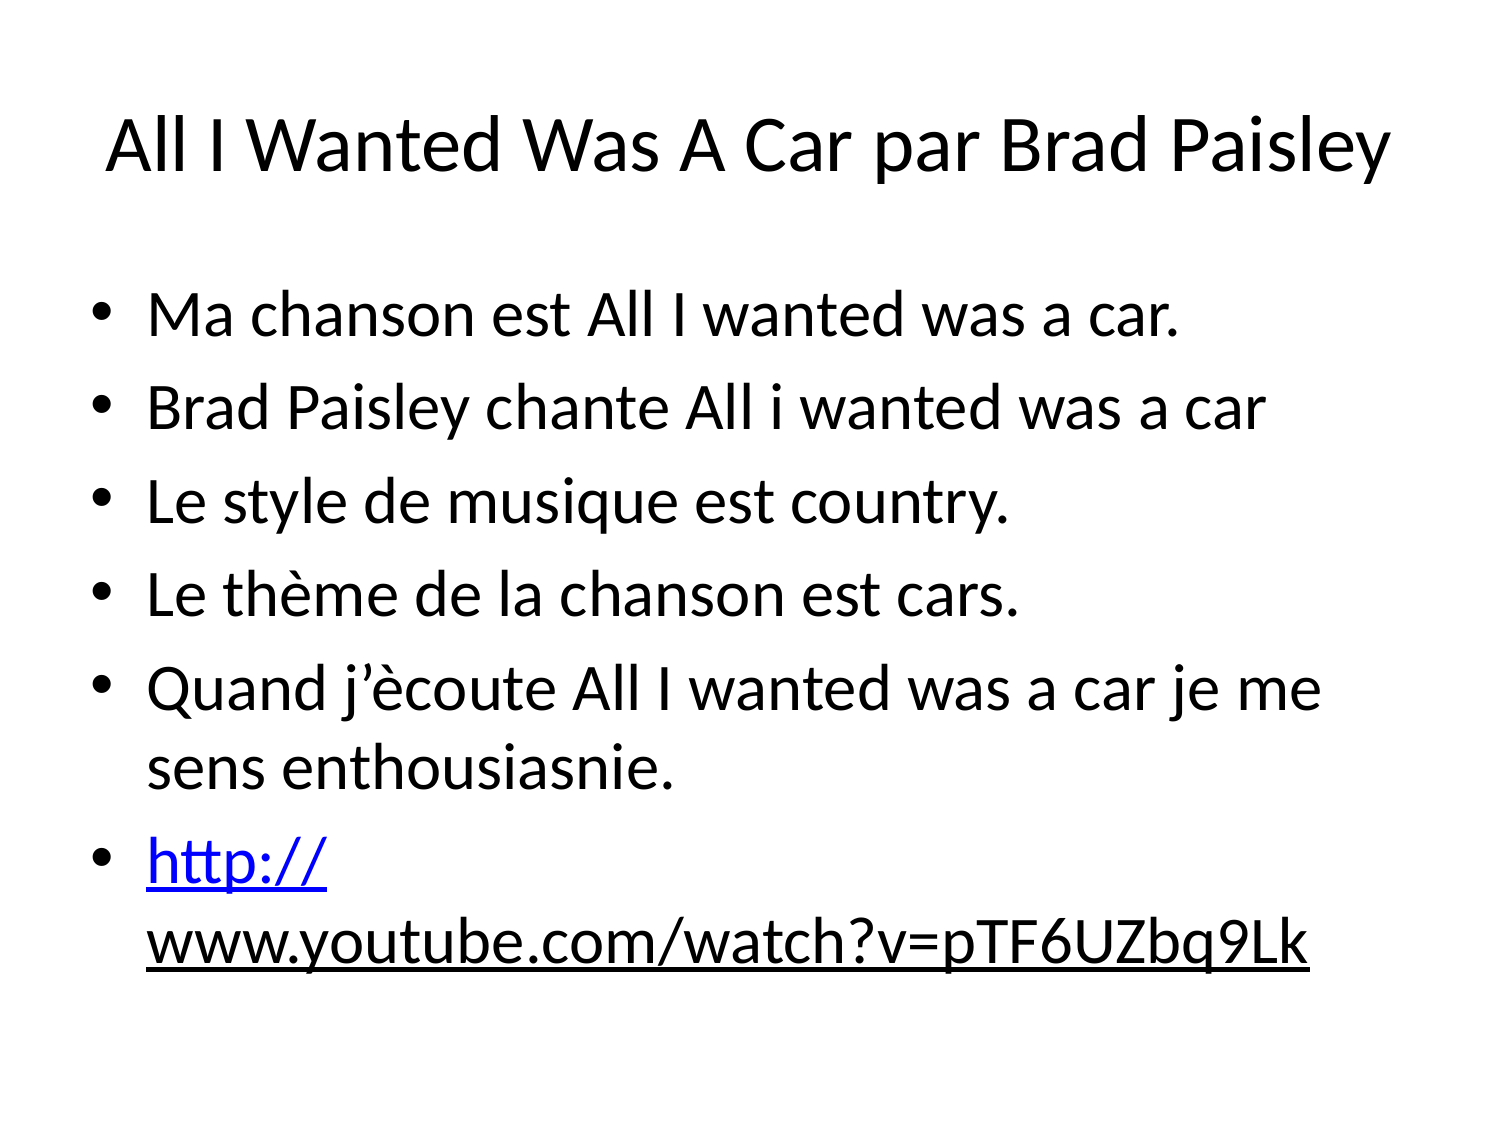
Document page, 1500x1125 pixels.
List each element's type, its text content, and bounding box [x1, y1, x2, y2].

list Ma chanson est All I wanted was a car. Brad Paisley chante All i wanted was a car Le style de musique est country. Le thème de la chanson est cars. Quand j’ècoute All I wanted was a car je me sens enthousiasnie. http://www.youtube.com/watch?v=pTF6UZbq9Lk [75, 262, 1425, 1005]
title All I Wanted Was A Car par Brad Paisley [75, 45, 1425, 233]
